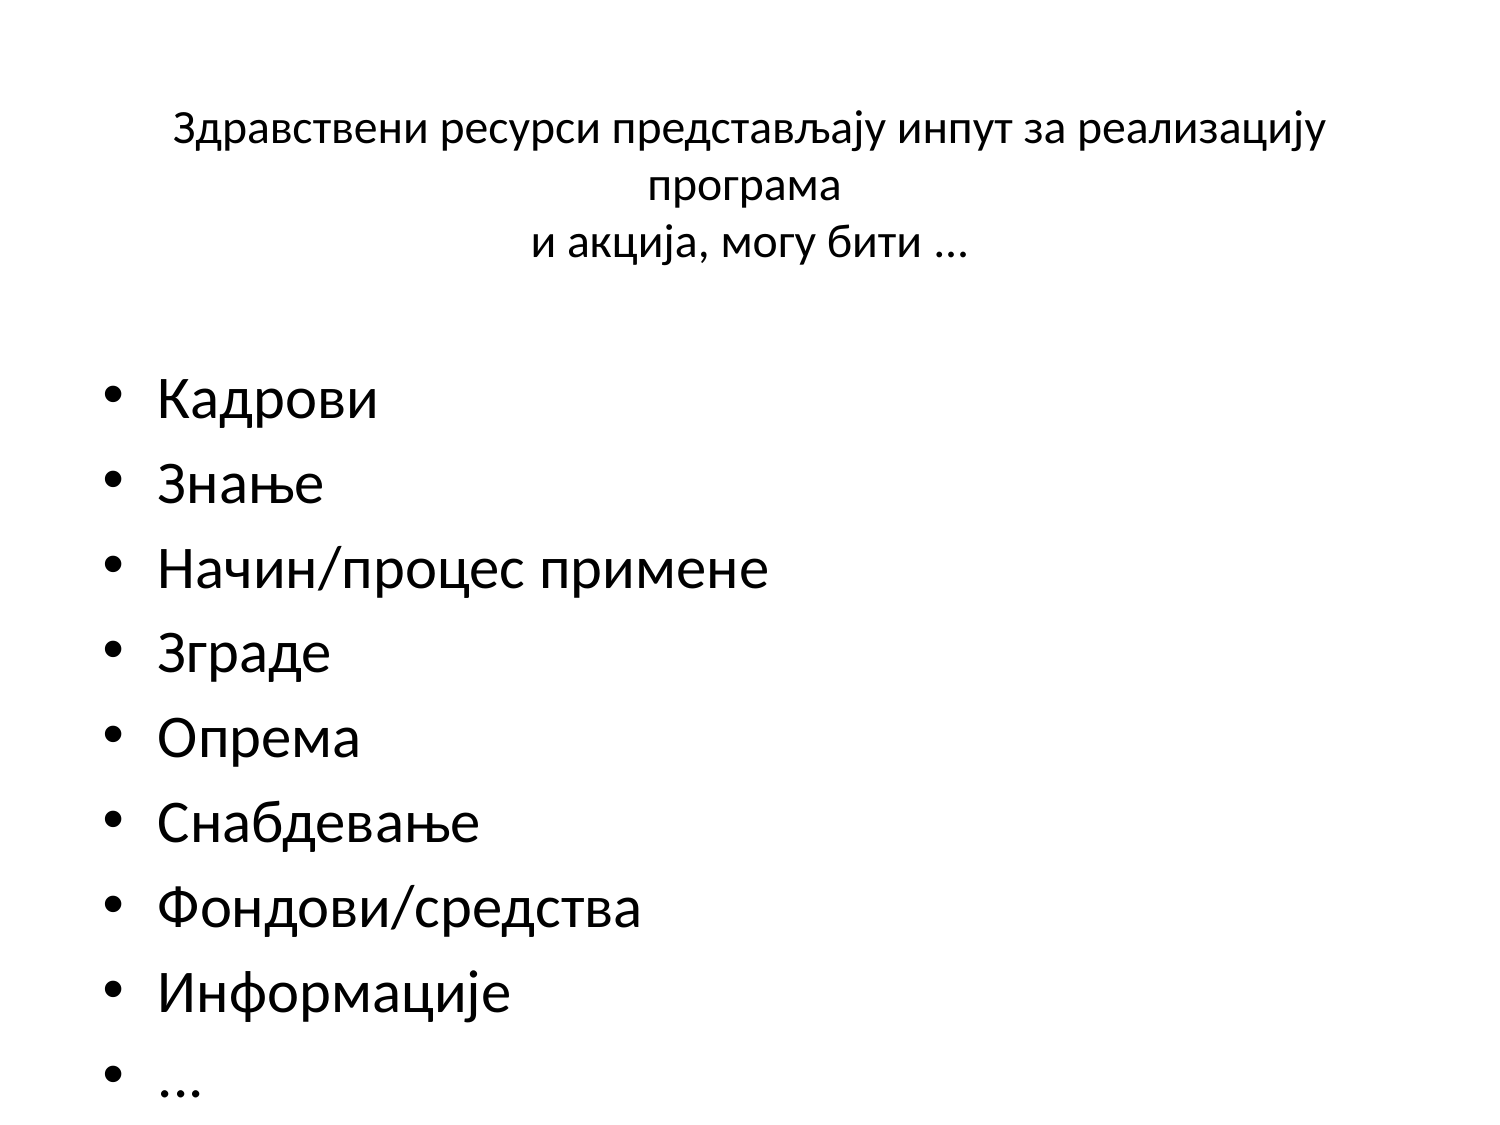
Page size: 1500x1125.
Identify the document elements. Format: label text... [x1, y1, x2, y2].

title Здравствени ресурси представљају инпут за реализацију програма и акција, могу бити ... [75, 87, 1425, 275]
list Кадрови Знање Начин/процес примене Зграде Опрема Снабдевање Фондови/средства Информације ... [87, 350, 1438, 1125]
